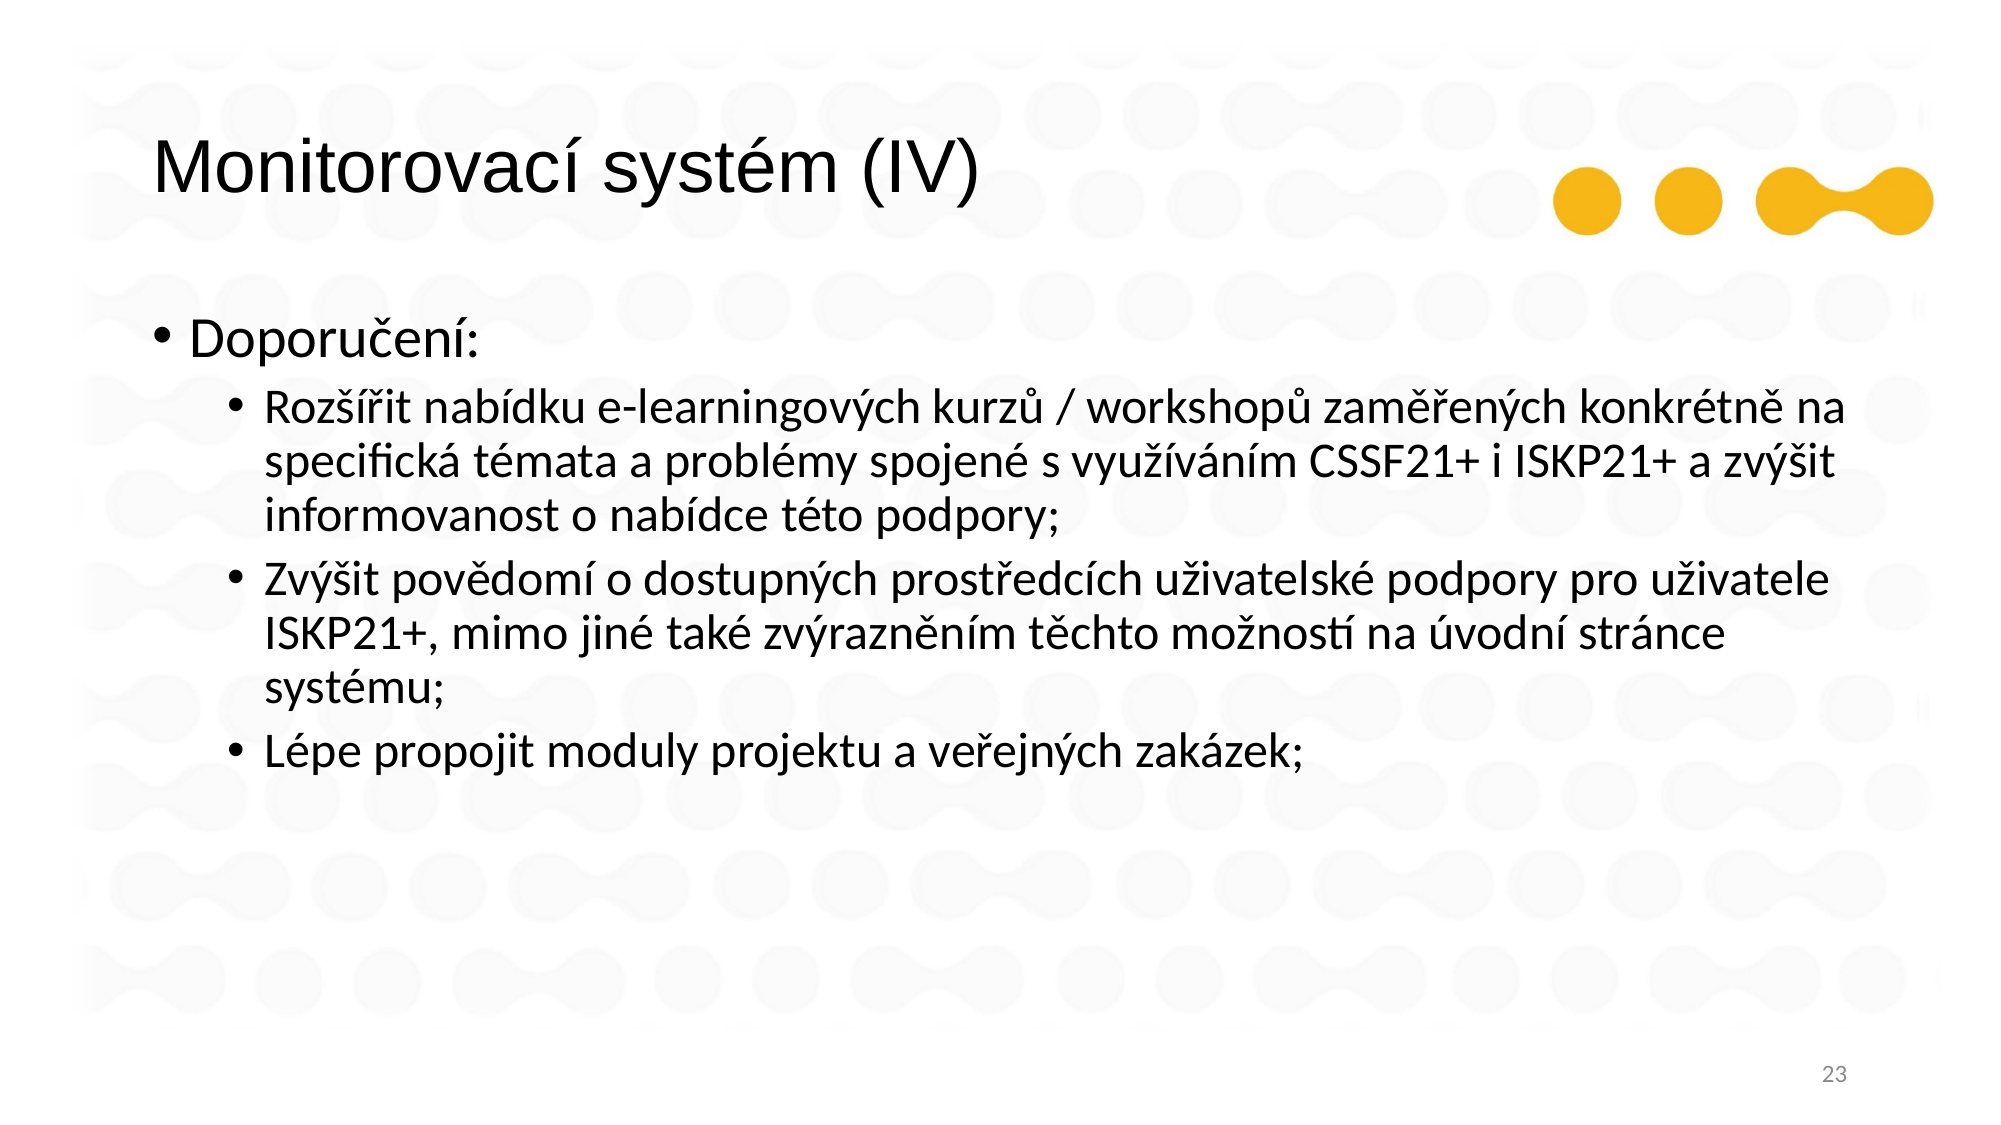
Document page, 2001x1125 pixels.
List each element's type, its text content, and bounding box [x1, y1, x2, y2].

picture [100, 70, 1943, 1004]
slide_number 23 [1412, 1042, 1863, 1103]
list Doporučení: Rozšířit nabídku e-learningových kurzů / workshopů zaměřených konkrétně na specifická témata a problémy spojené s využíváním CSSF21+ i ISKP21+ a zvýšit informovanost o nabídce této podpory; Zvýšit povědomí o dostupných prostředcích uživatelské podpory pro uživatele ISKP21+, mimo jiné také zvýrazněním těchto možností na úvodní stránce systému; Lépe propojit moduly projektu a veřejných zakázek; [137, 299, 1880, 1014]
title Monitorovací systém (IV) [137, 59, 1863, 278]
